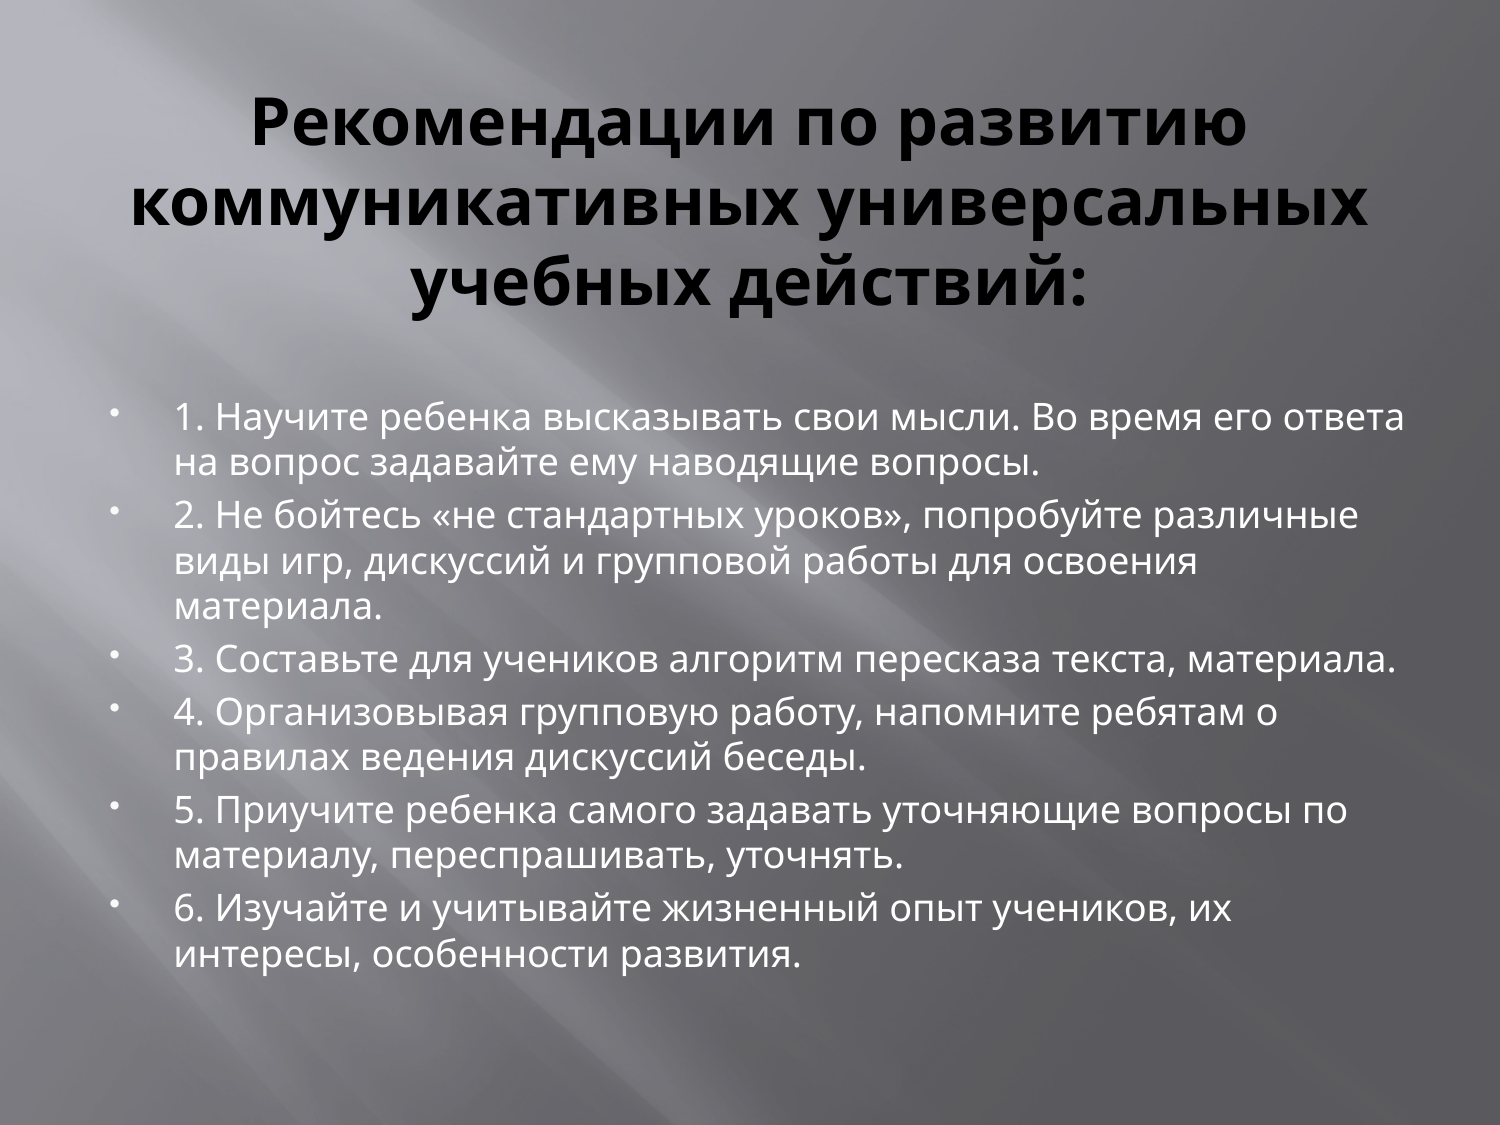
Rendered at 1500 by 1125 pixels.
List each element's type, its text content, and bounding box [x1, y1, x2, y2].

title Рекомендации по развитию коммуникативных универсальных учебных действий: [75, 45, 1425, 385]
list 1. Научите ребенка высказывать свои мысли. Во время его ответа на вопрос задавайте ему наводящие вопросы. 2. Не бойтесь «не стандартных уроков», попробуйте различные виды игр, дискуссий и групповой работы для освоения материала. 3. Составьте для учеников алгоритм пересказа текста, материала. 4. Организовывая групповую работу, напомните ребятам о правилах ведения дискуссий беседы. 5. Приучите ребенка самого задавать уточняющие вопросы по материалу, переспрашивать, уточнять. 6. Изучайте и учитывайте жизненный опыт учеников, их интересы, особенности развития. [75, 385, 1425, 1005]
